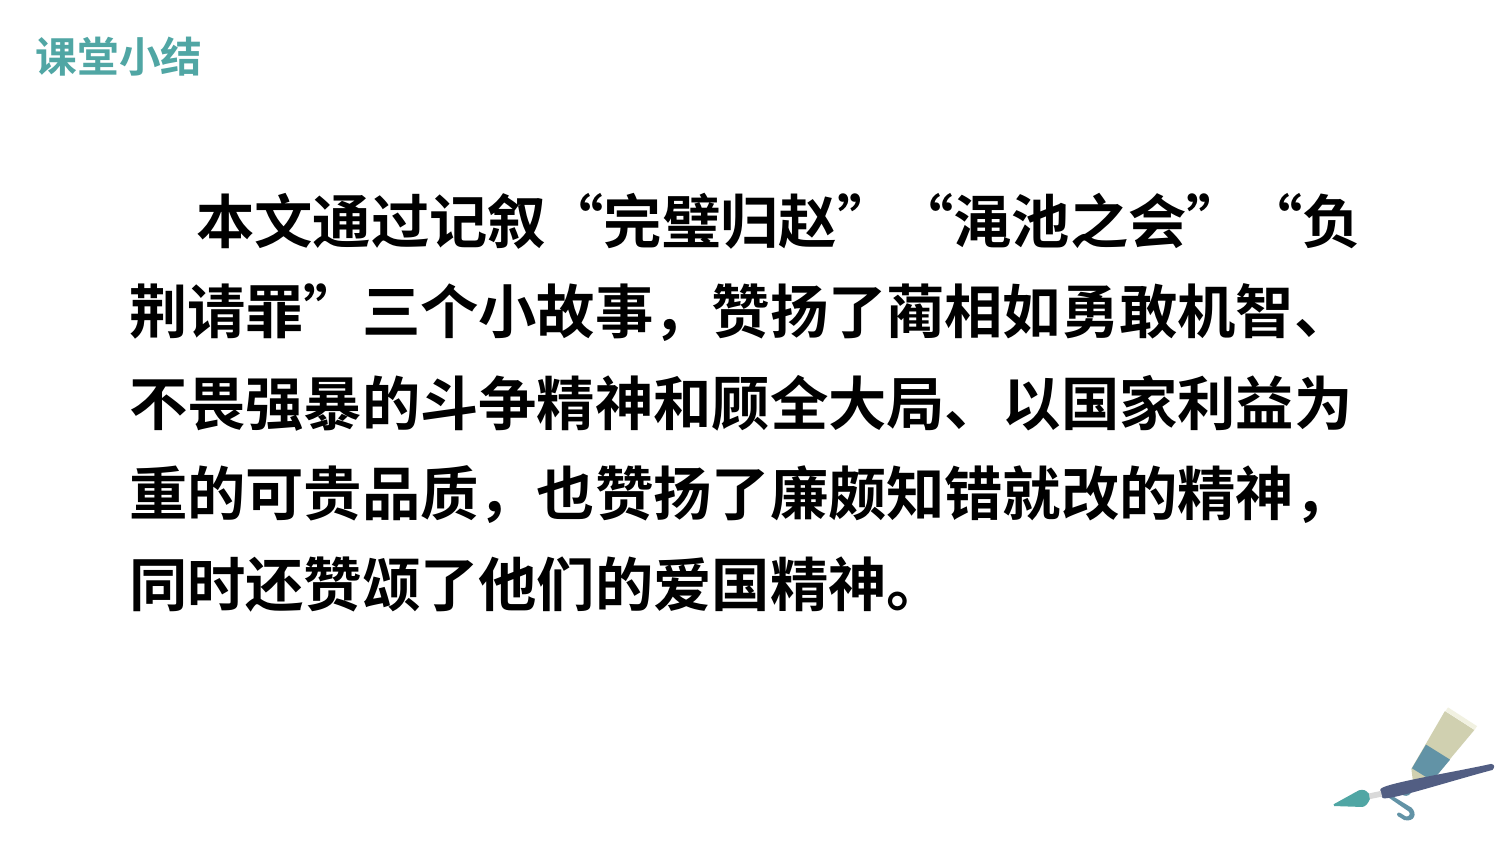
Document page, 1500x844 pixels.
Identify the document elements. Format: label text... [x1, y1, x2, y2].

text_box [1358, 708, 1481, 844]
text_box 课堂小结 [24, 25, 261, 87]
text_box 本文通过记叙“完璧归赵”“渑池之会”“负荆请罪”三个小故事，赞扬了蔺相如勇敢机智、不畏强暴的斗争精神和顾全大局、以国家利益为重的可贵品质，也赞扬了廉颇知错就改的精神，同时还赞颂了他们的爱国精神。 [117, 158, 1418, 625]
